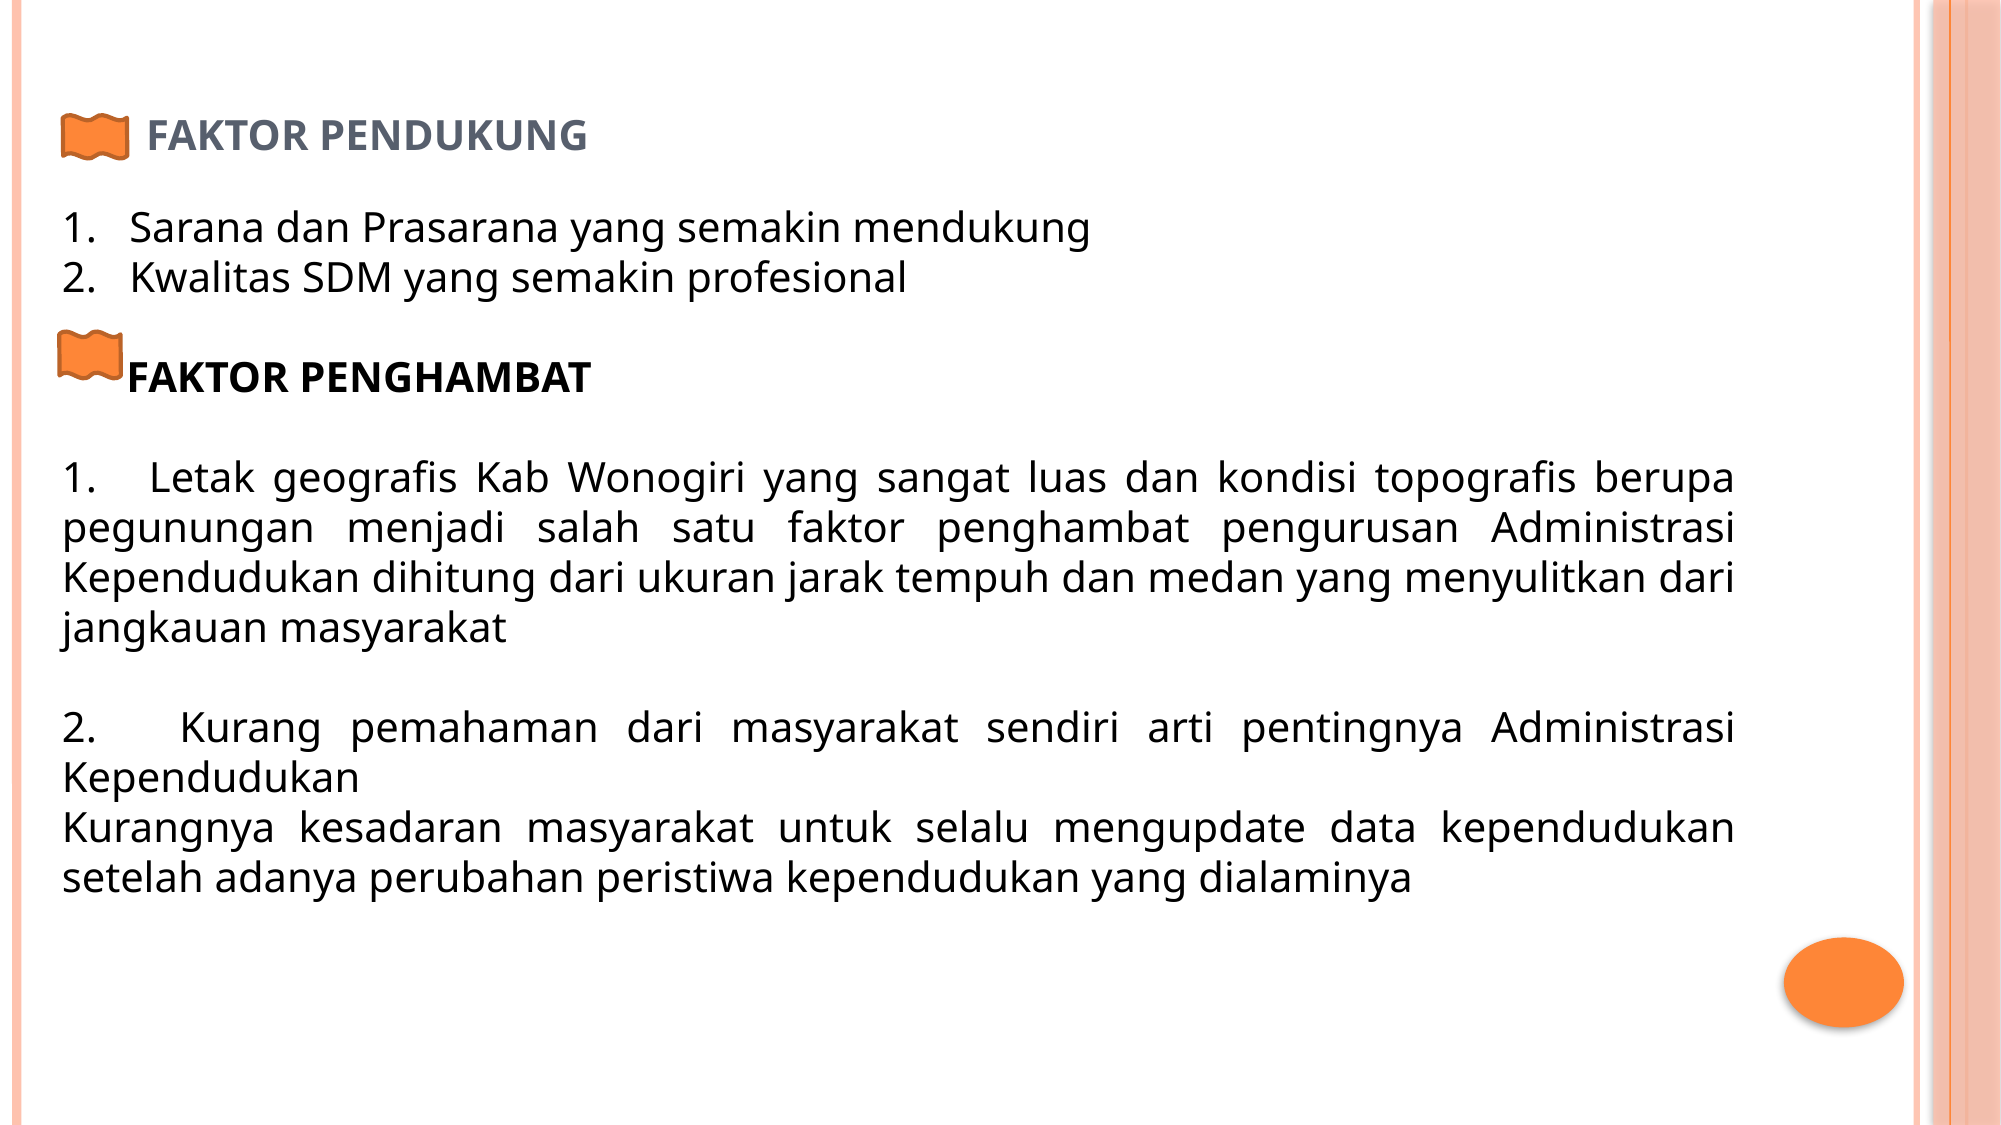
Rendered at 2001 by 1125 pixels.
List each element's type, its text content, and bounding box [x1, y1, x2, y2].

title FAKTOR PENDUKUNG [77, 36, 1707, 167]
text_box 1. Sarana dan Prasarana yang semakin mendukung 2. Kwalitas SDM yang semakin profesional FAKTOR PENGHAMBAT 1. Letak geografis Kab Wonogiri yang sangat luas dan kondisi topografis berupa pegunungan menjadi salah satu faktor penghambat pengurusan Administrasi Kependudukan dihitung dari ukuran jarak tempuh dan medan yang menyulitkan dari jangkauan masyarakat 2. Kurang pemahaman dari masyarakat sendiri arti pentingnya Administrasi Kependudukan Kurangnya kesadaran masyarakat untuk selalu mengupdate data kependudukan setelah adanya perubahan peristiwa kependudukan yang dialaminya [47, 193, 1752, 959]
text_box [57, 329, 123, 381]
text_box [60, 113, 130, 161]
